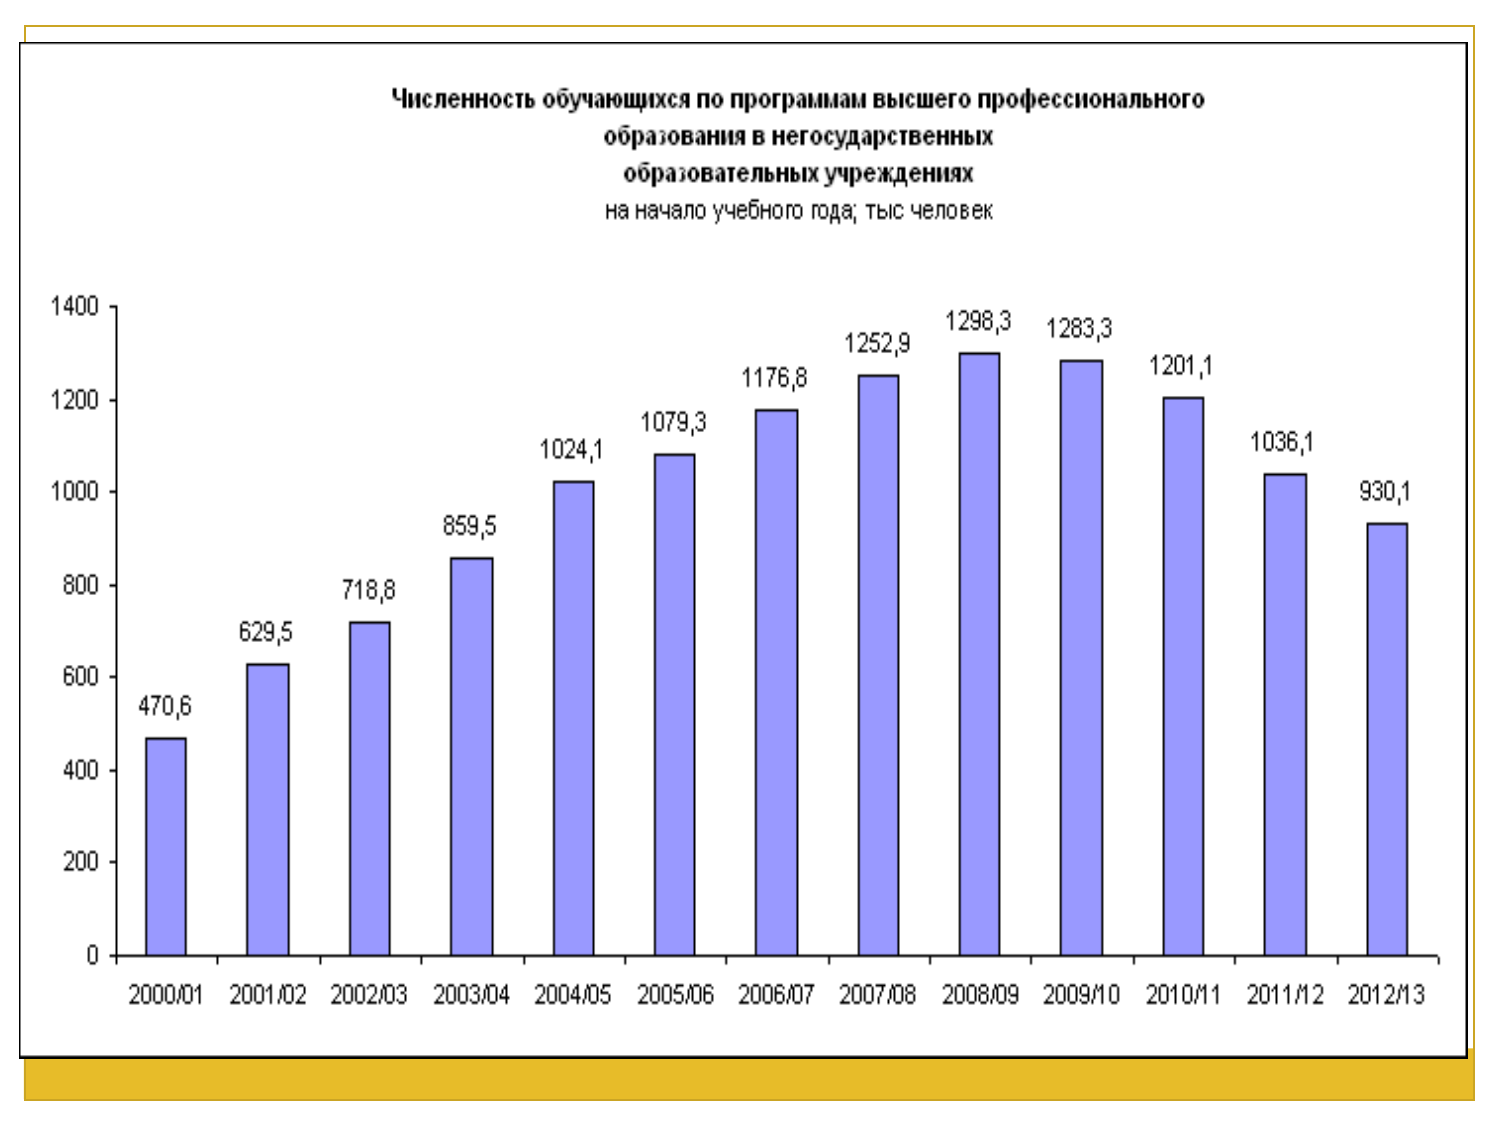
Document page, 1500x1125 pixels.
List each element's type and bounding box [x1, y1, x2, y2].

picture [18, 42, 1468, 1059]
